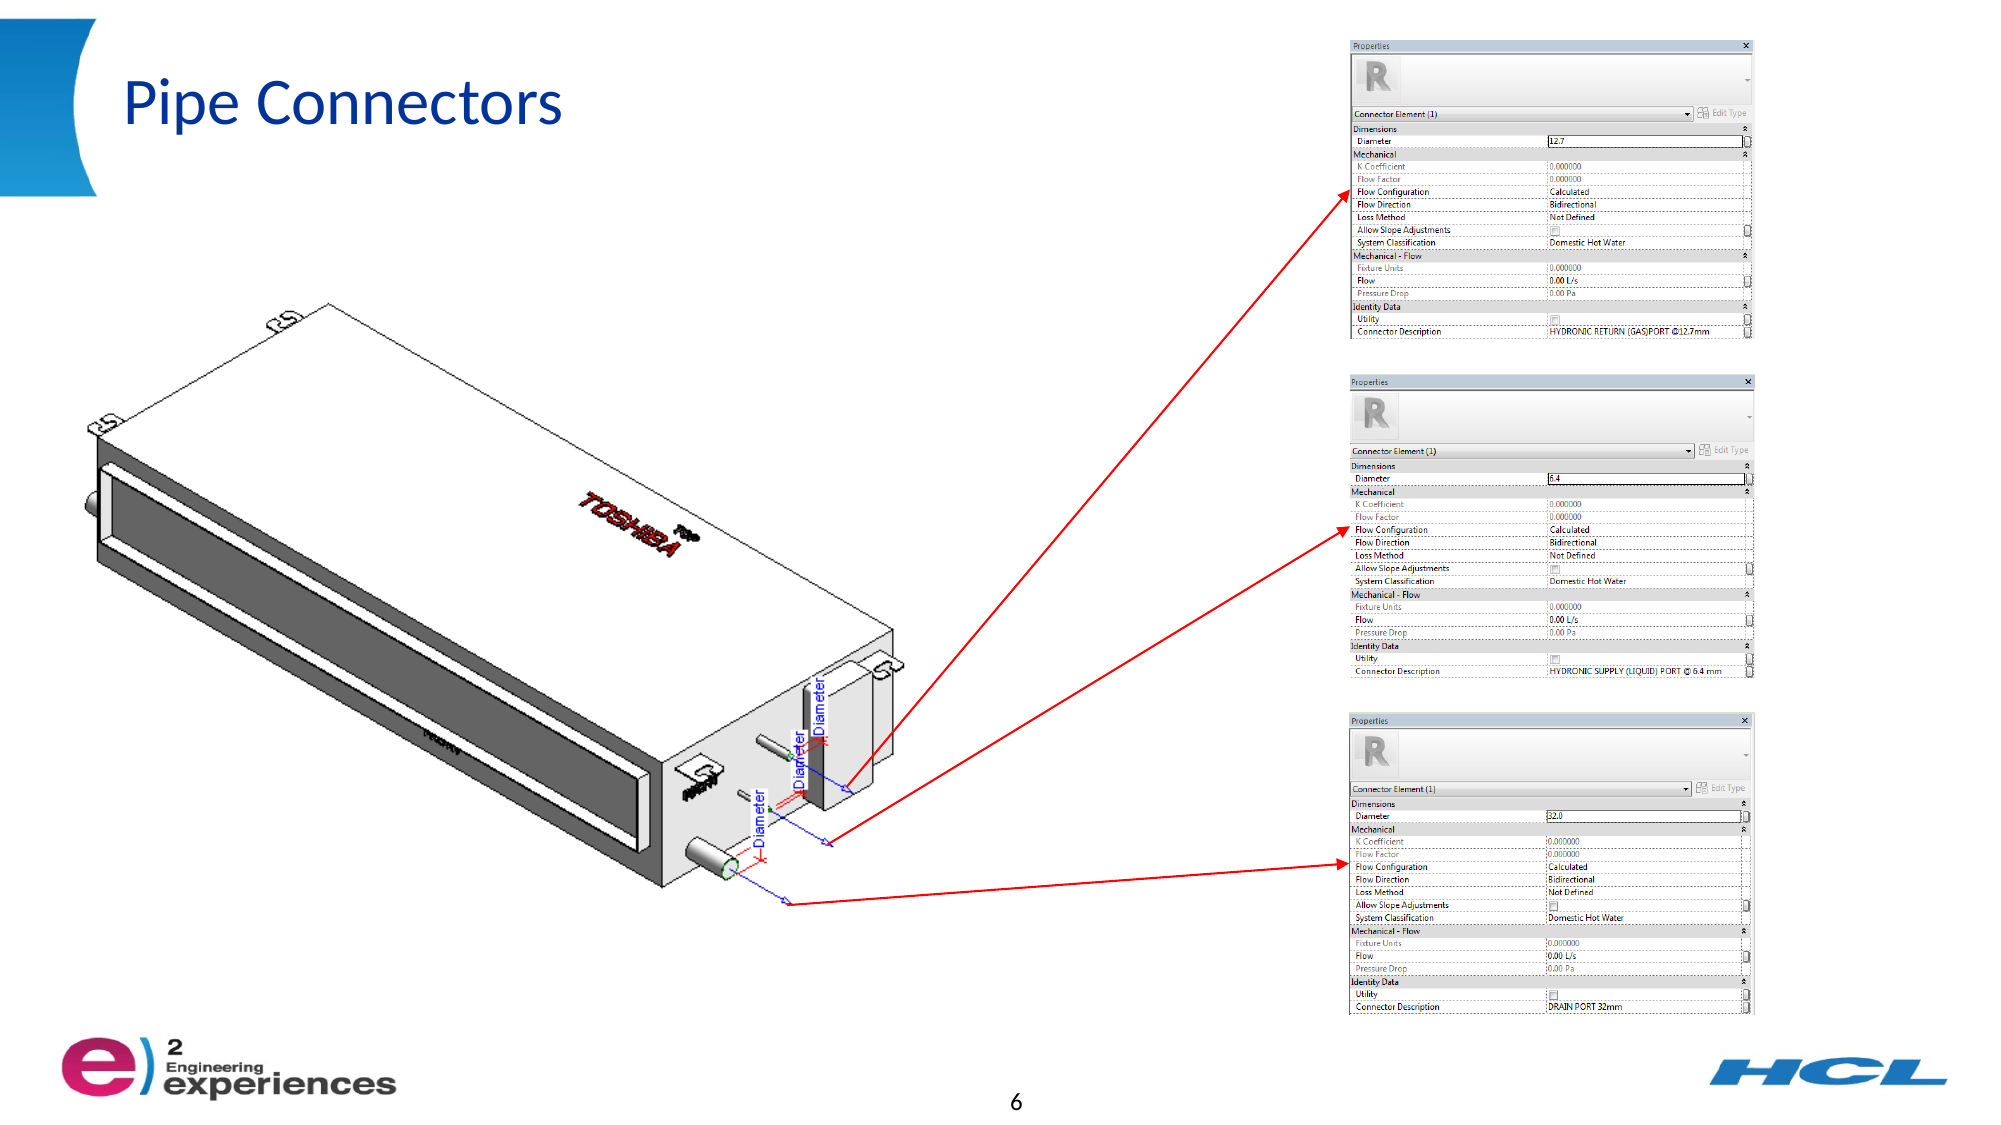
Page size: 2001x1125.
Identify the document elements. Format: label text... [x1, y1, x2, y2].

picture [0, 0, 2000, 1125]
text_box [827, 525, 1351, 845]
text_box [846, 189, 1351, 524]
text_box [786, 863, 1343, 906]
text_box Pipe Connectors [108, 50, 606, 146]
